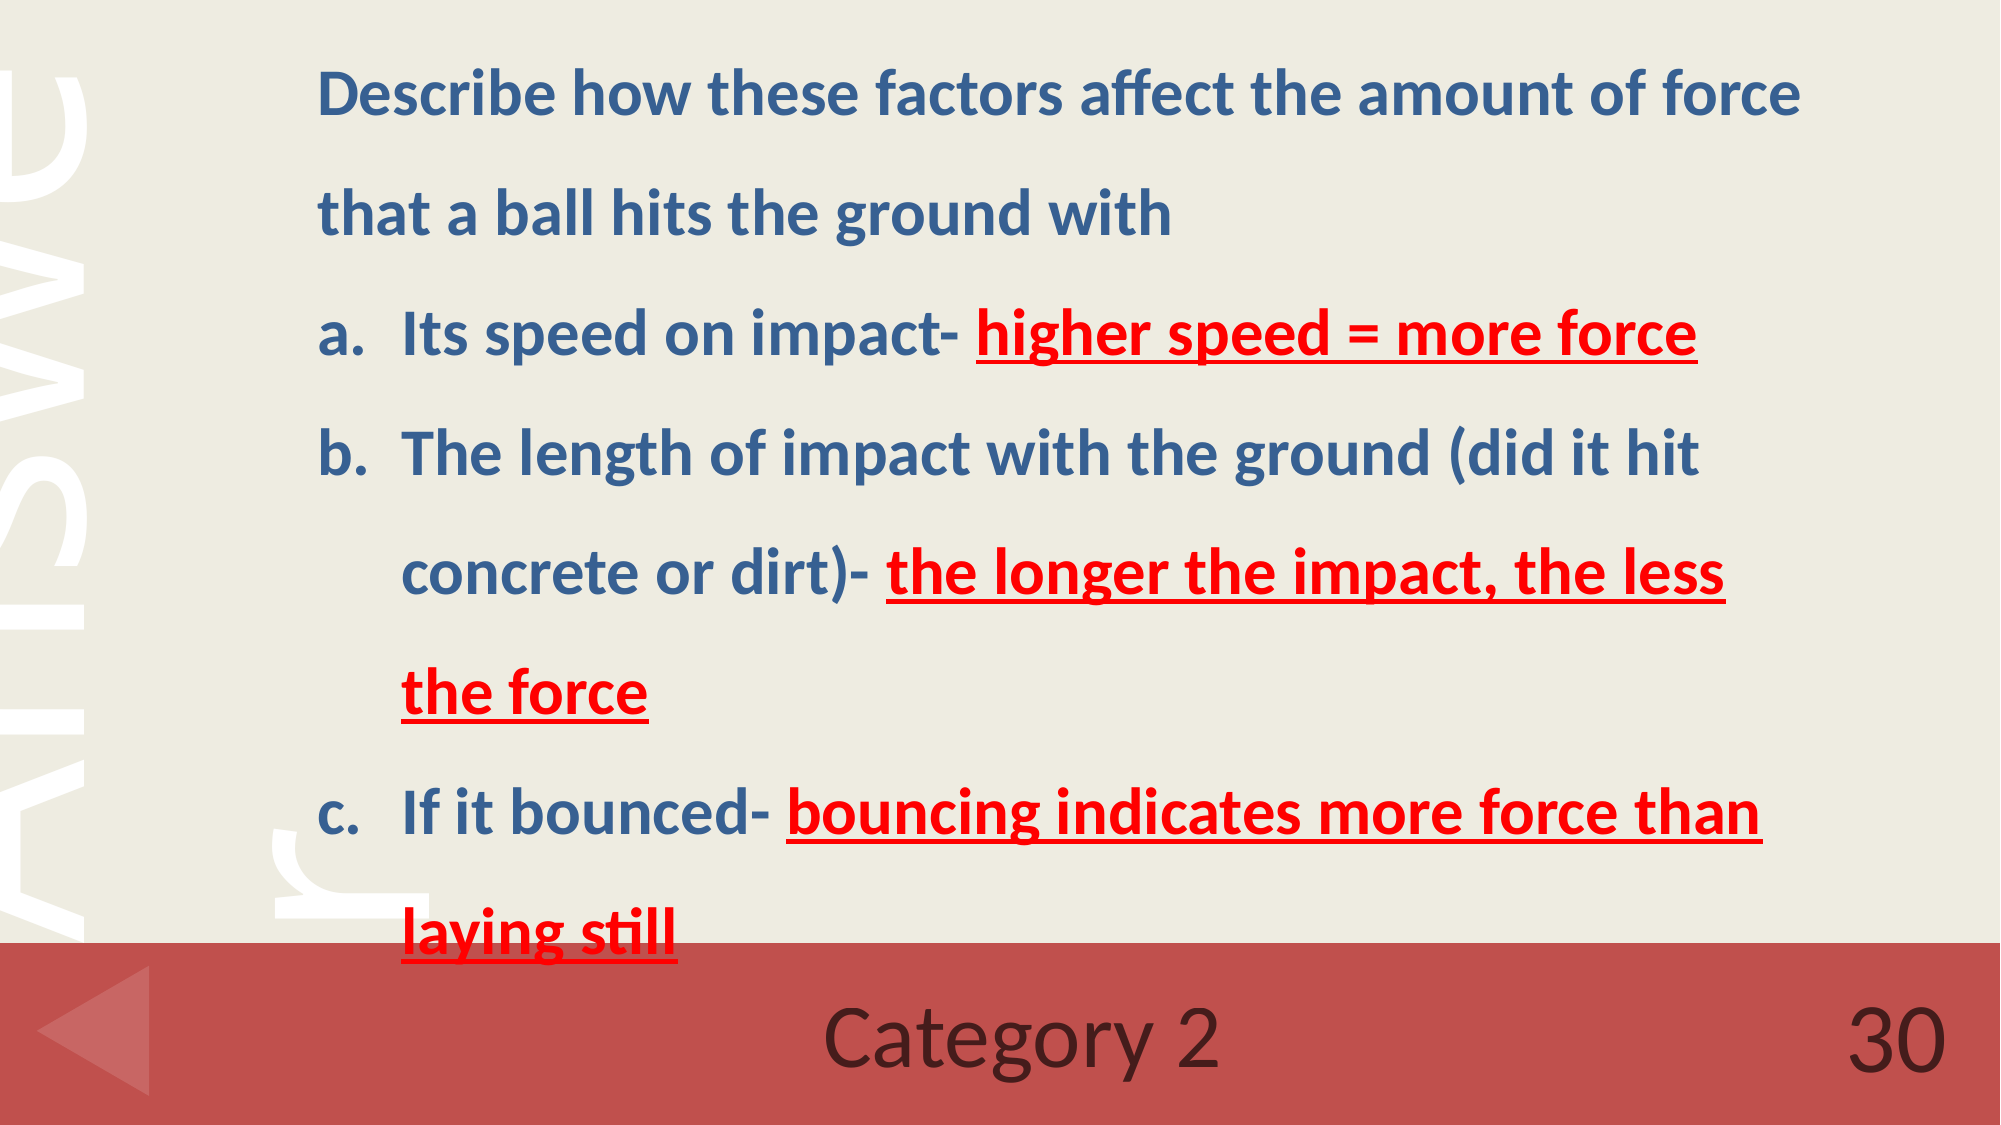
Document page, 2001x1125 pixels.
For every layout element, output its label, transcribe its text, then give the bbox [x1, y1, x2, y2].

list Describe how these factors affect the amount of force that a ball hits the ground with Its speed on impact- higher speed = more force The length of impact with the ground (did it hit concrete or dirt)- the longer the impact, the less the force If it bounced- bouncing indicates more force than laying still [302, 115, 1847, 862]
list 30 [1924, 967, 1963, 1097]
title Category 2 [123, 937, 1924, 1125]
